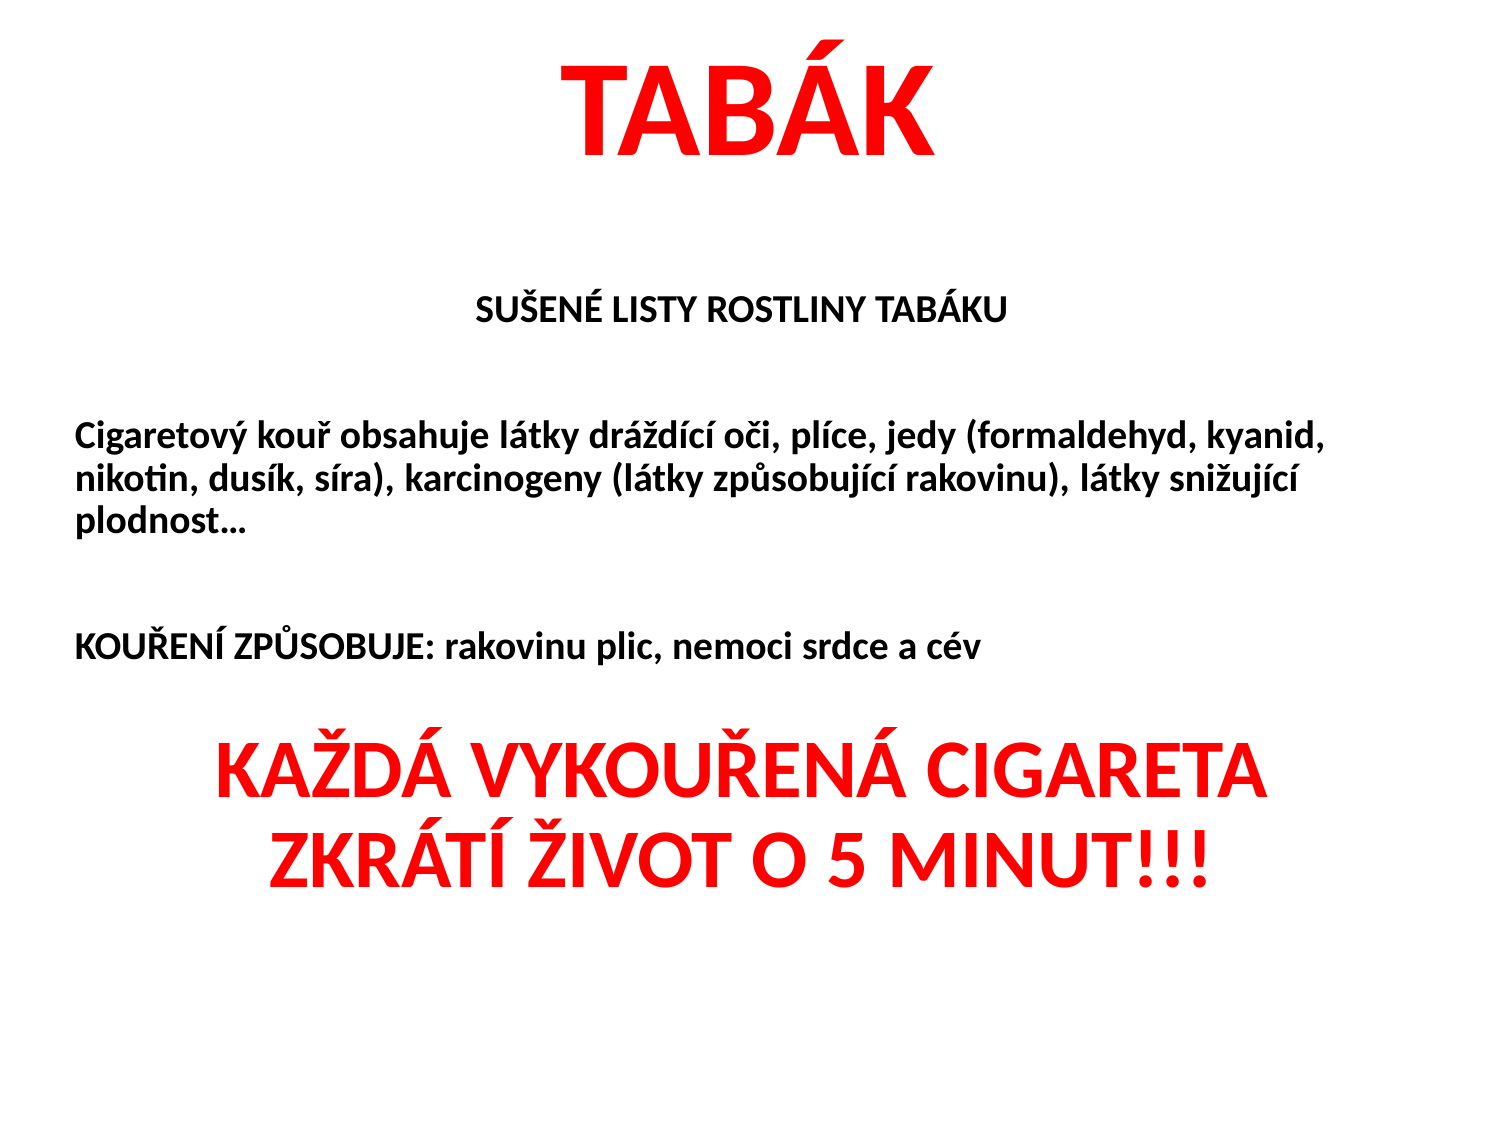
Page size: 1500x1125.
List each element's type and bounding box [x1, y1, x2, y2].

text_box [58, 46, 1439, 176]
text_box [46, 228, 1430, 897]
